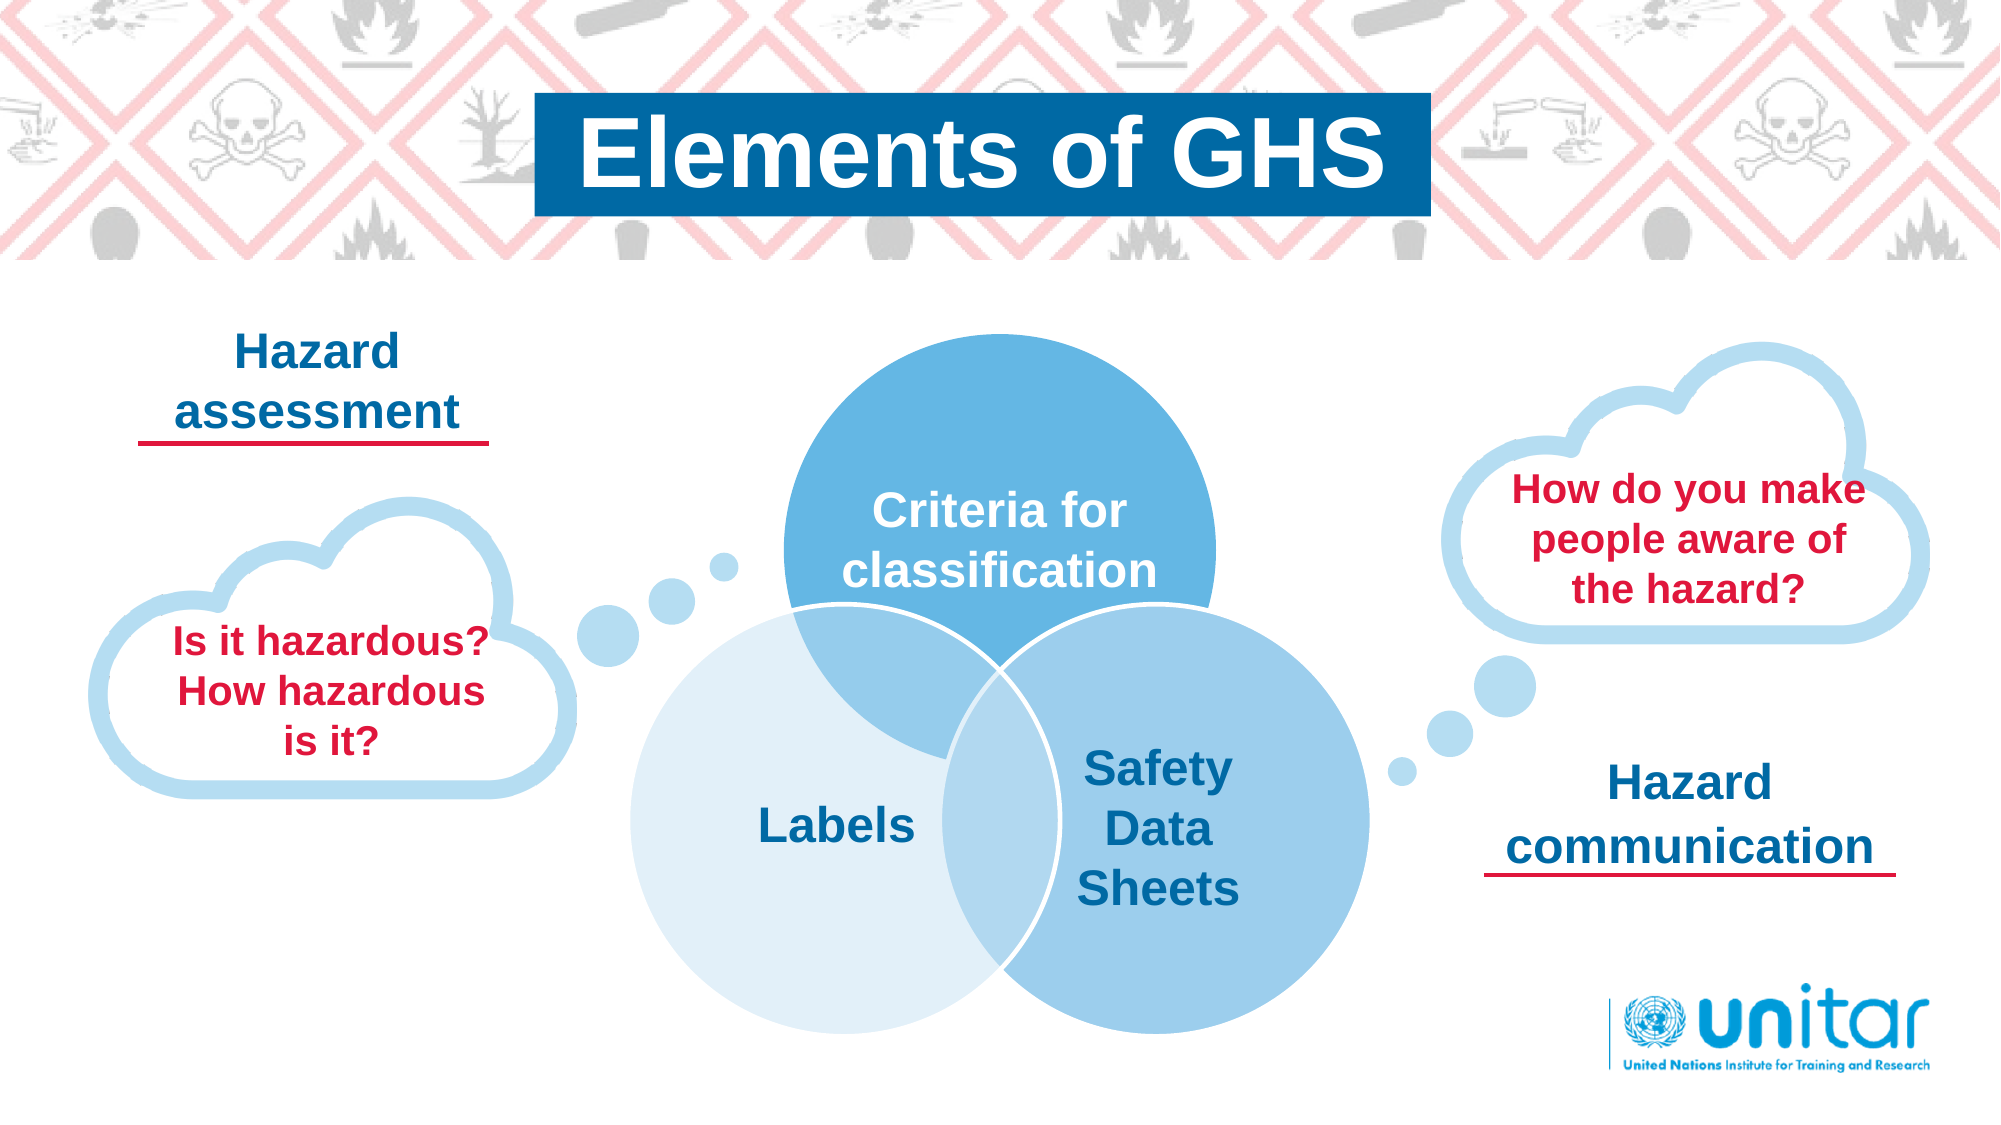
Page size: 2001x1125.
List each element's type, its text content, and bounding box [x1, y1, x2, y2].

text_box Hazard communication [1547, 876, 1897, 881]
text_box Hazard assessment [99, 310, 535, 403]
picture [1609, 983, 1930, 1073]
text_box Hazard communication [1547, 737, 1897, 874]
picture [88, 403, 577, 893]
picture [0, 0, 2000, 737]
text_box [453, 325, 1547, 1046]
